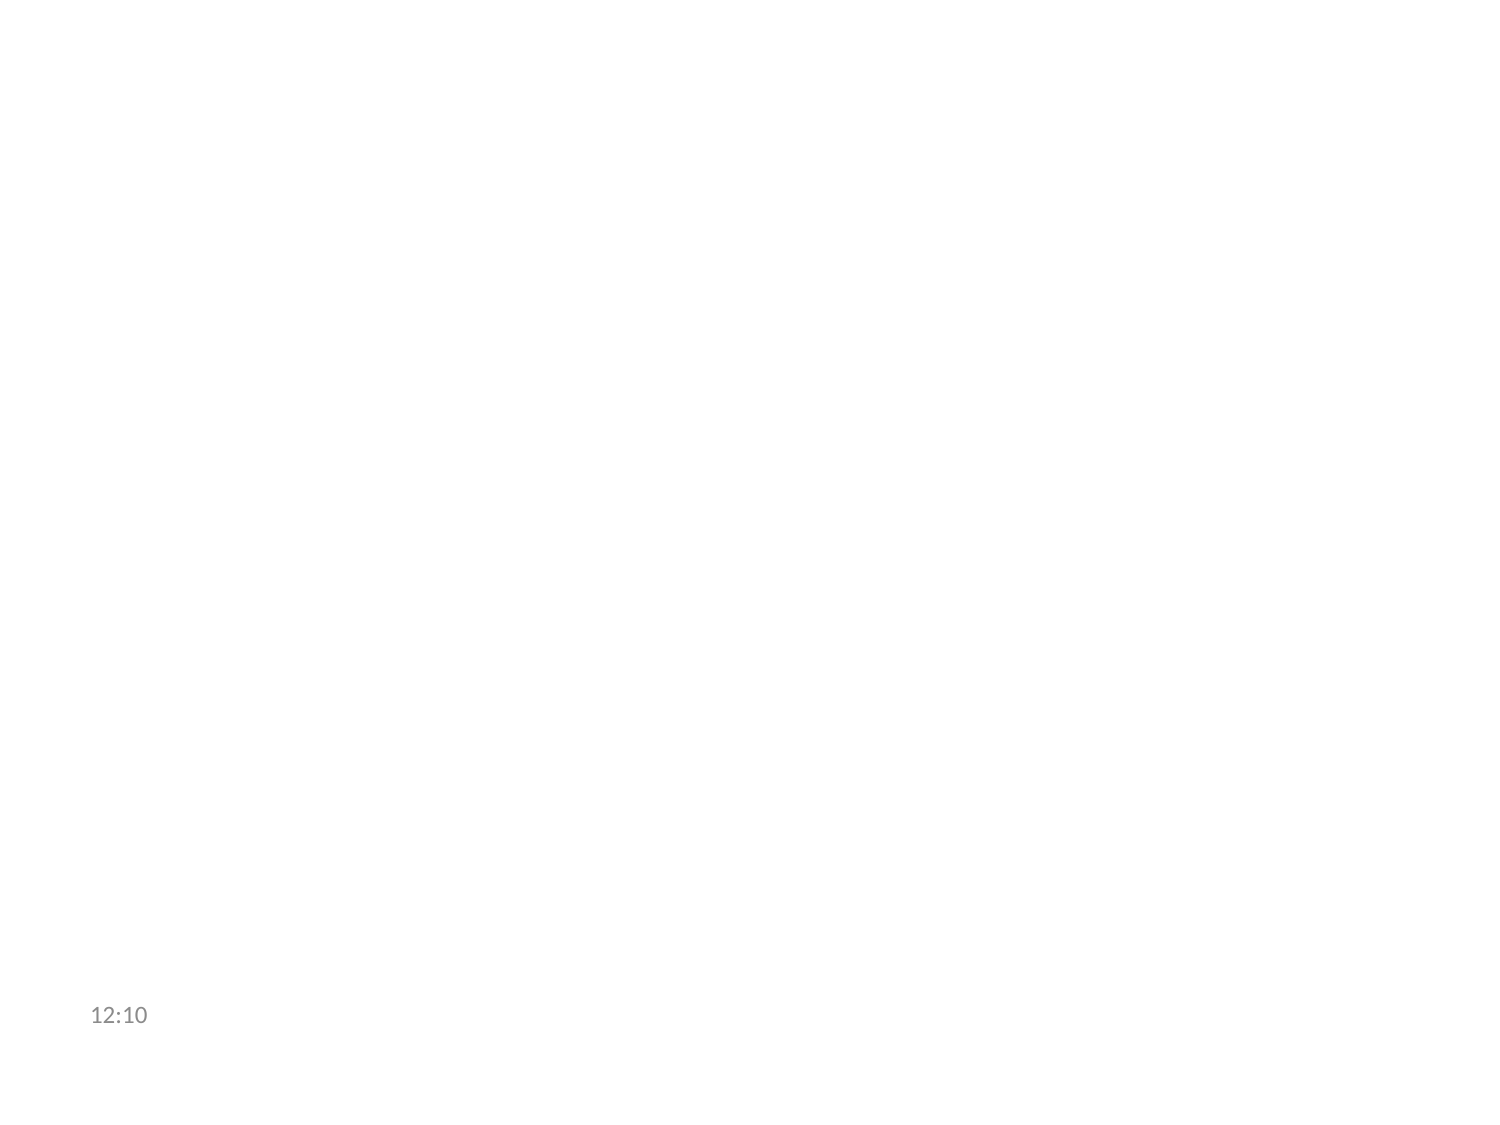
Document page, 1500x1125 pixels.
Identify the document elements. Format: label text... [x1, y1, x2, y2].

text_box 15:35 [75, 983, 425, 1044]
